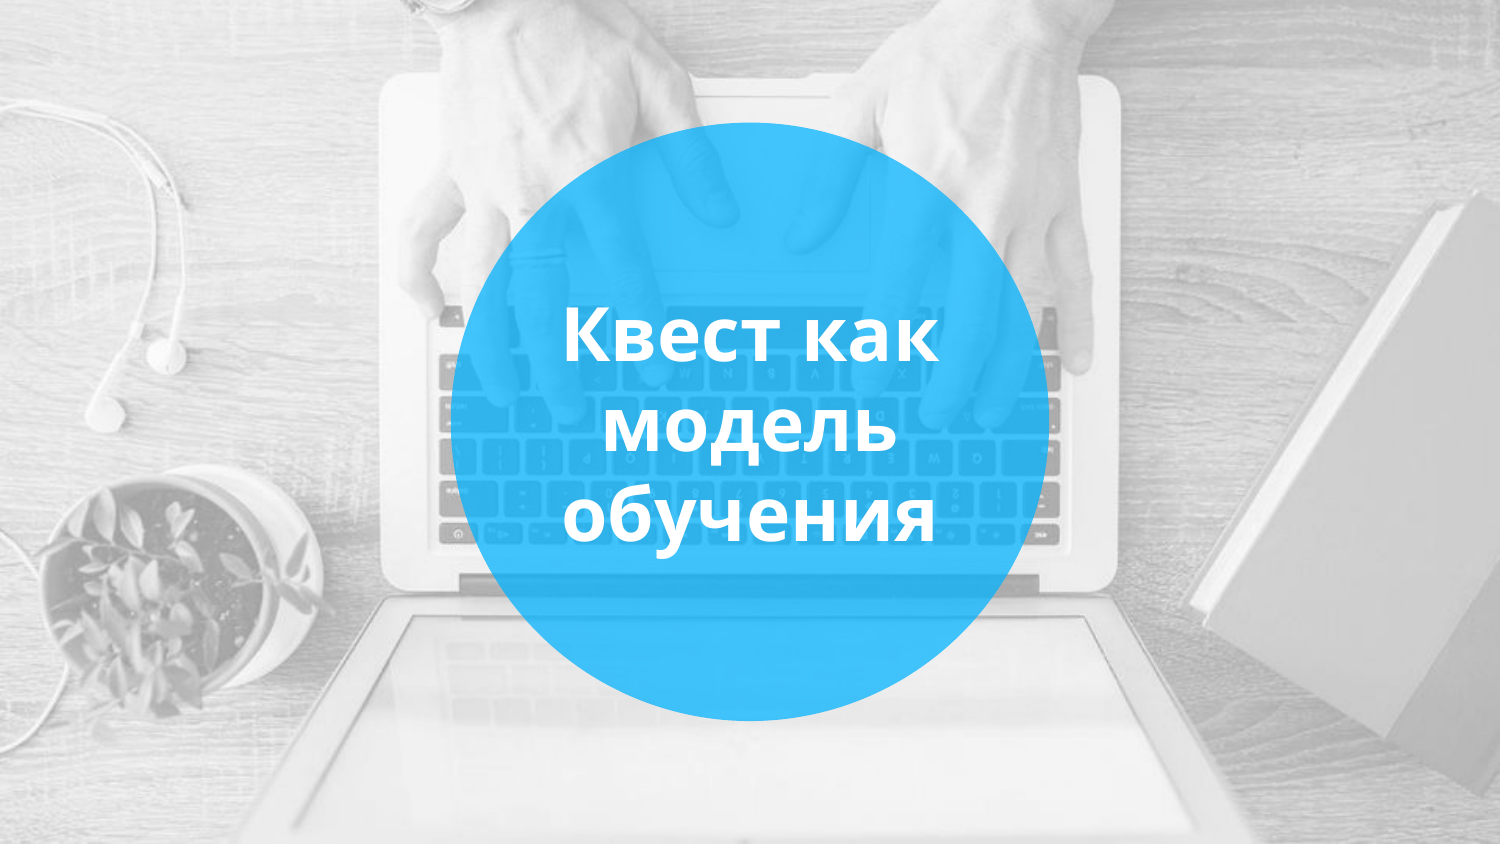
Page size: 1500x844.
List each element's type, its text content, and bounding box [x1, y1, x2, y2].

title Квест как модель обучения [450, 122, 1050, 722]
